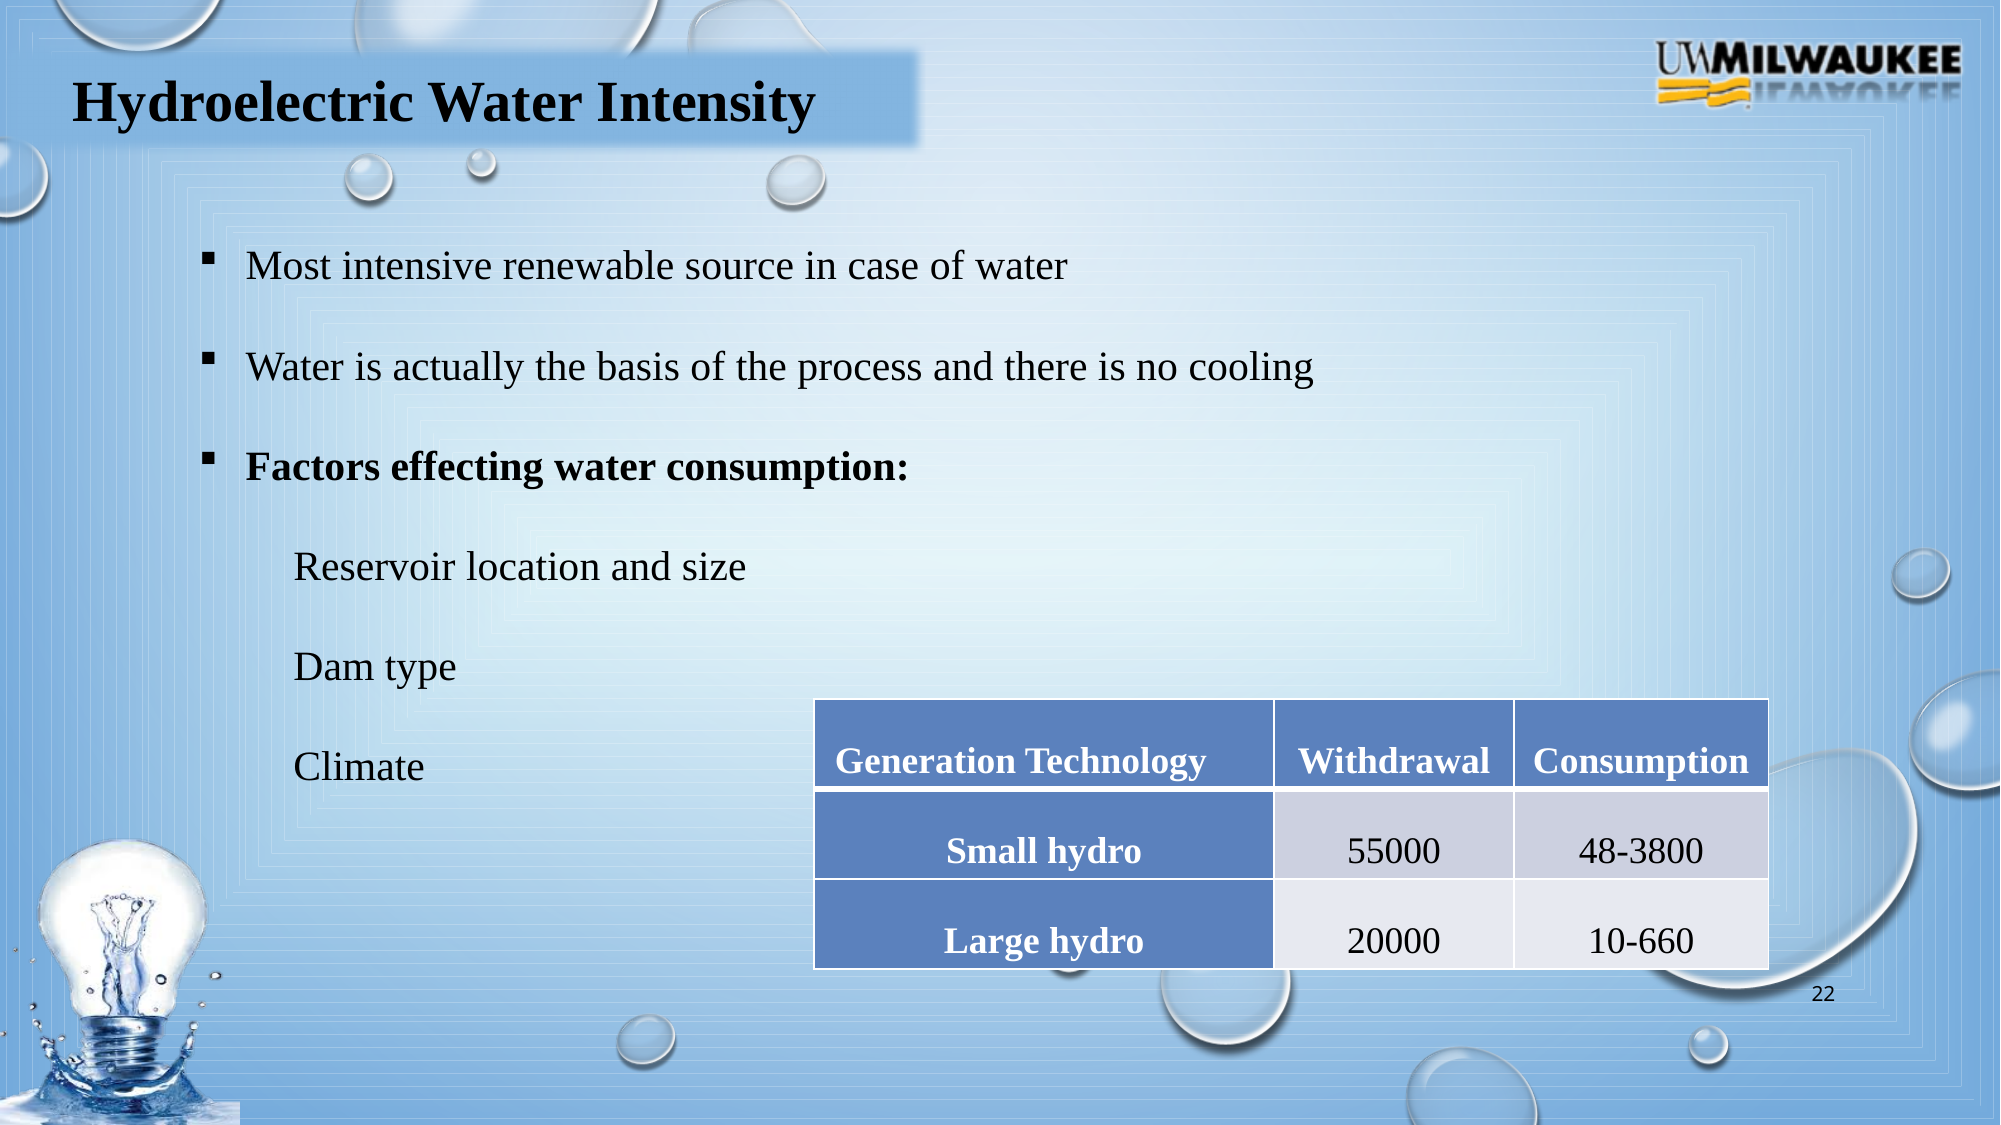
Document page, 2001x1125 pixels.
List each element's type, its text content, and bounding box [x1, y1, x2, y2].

table_cell 20000 [1275, 880, 1513, 968]
table_cell 55000 [1275, 792, 1513, 878]
table_cell Small hydro [815, 792, 1273, 878]
text_box Most intensive renewable source in case of water Water is actually the basis of the process and there is no cooling Factors effecting water consumption: Reservoir location and size Dam type Climate [184, 181, 1814, 796]
table_cell 10-660 [1515, 880, 1768, 968]
table_header Withdrawal [1275, 700, 1513, 786]
table_header Generation Technology [815, 700, 1273, 786]
text_box Hydroelectric Water Intensity [15, 56, 911, 140]
slide_number 22 [1724, 965, 1851, 1025]
picture [0, 0, 2000, 1125]
table_header Consumption [1515, 700, 1768, 786]
table_cell 48-3800 [1515, 792, 1768, 878]
table_cell Small Hydro [11, 52, 915, 144]
table_cell Large hydro [815, 880, 1273, 968]
title [8, 49, 918, 147]
